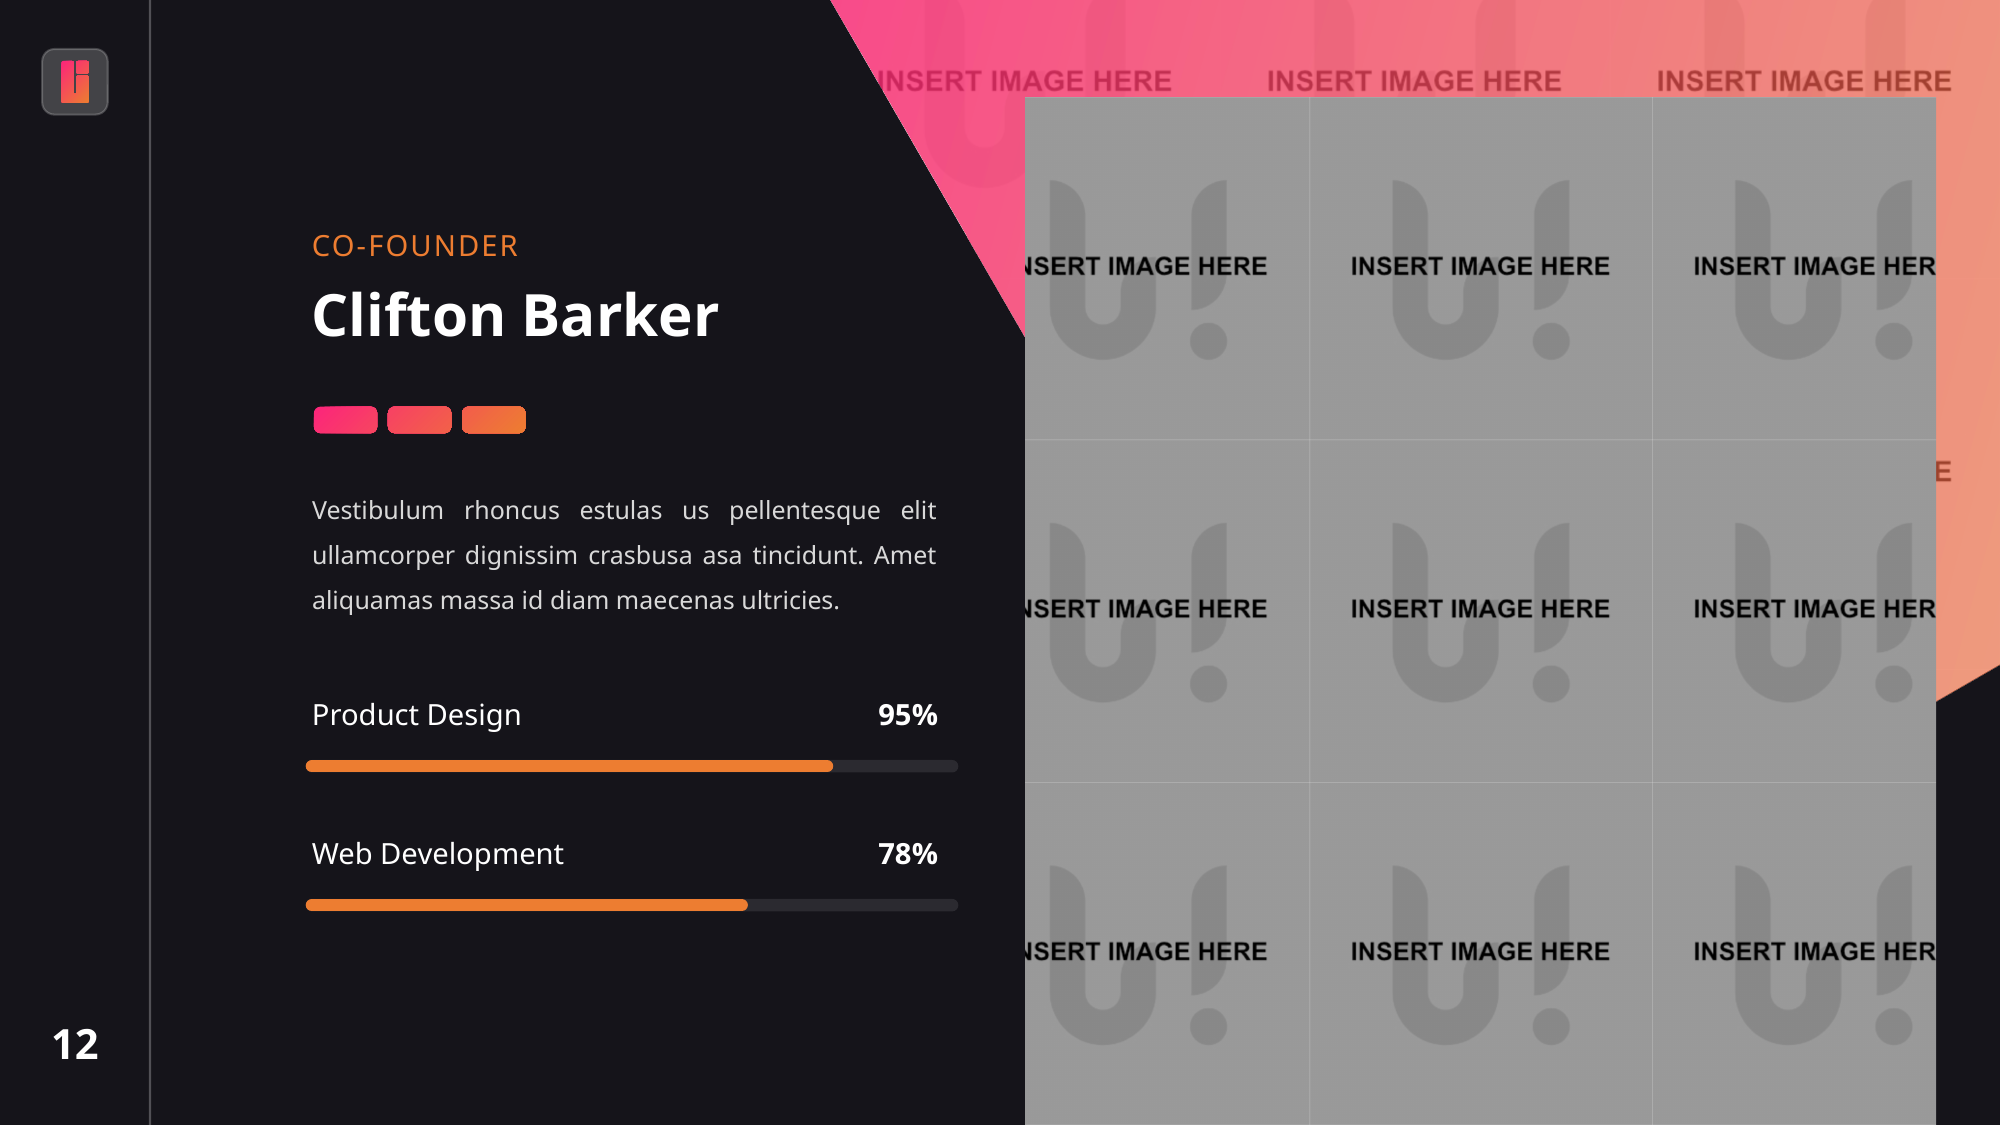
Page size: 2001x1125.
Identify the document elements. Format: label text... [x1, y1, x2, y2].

text_box Vestibulum rhoncus estulas us pellentesque elit ullamcorper dignissim crasbusa asa tincidunt. Amet aliquamas massa id diam maecenas ultricies. [297, 472, 830, 622]
picture [830, 0, 2000, 1125]
text_box CO-FOUNDER [297, 219, 581, 270]
text_box Clifton Barker [297, 270, 775, 356]
text_box [461, 405, 527, 435]
text_box [312, 405, 379, 435]
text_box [297, 828, 953, 906]
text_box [297, 689, 953, 767]
text_box [386, 405, 453, 435]
